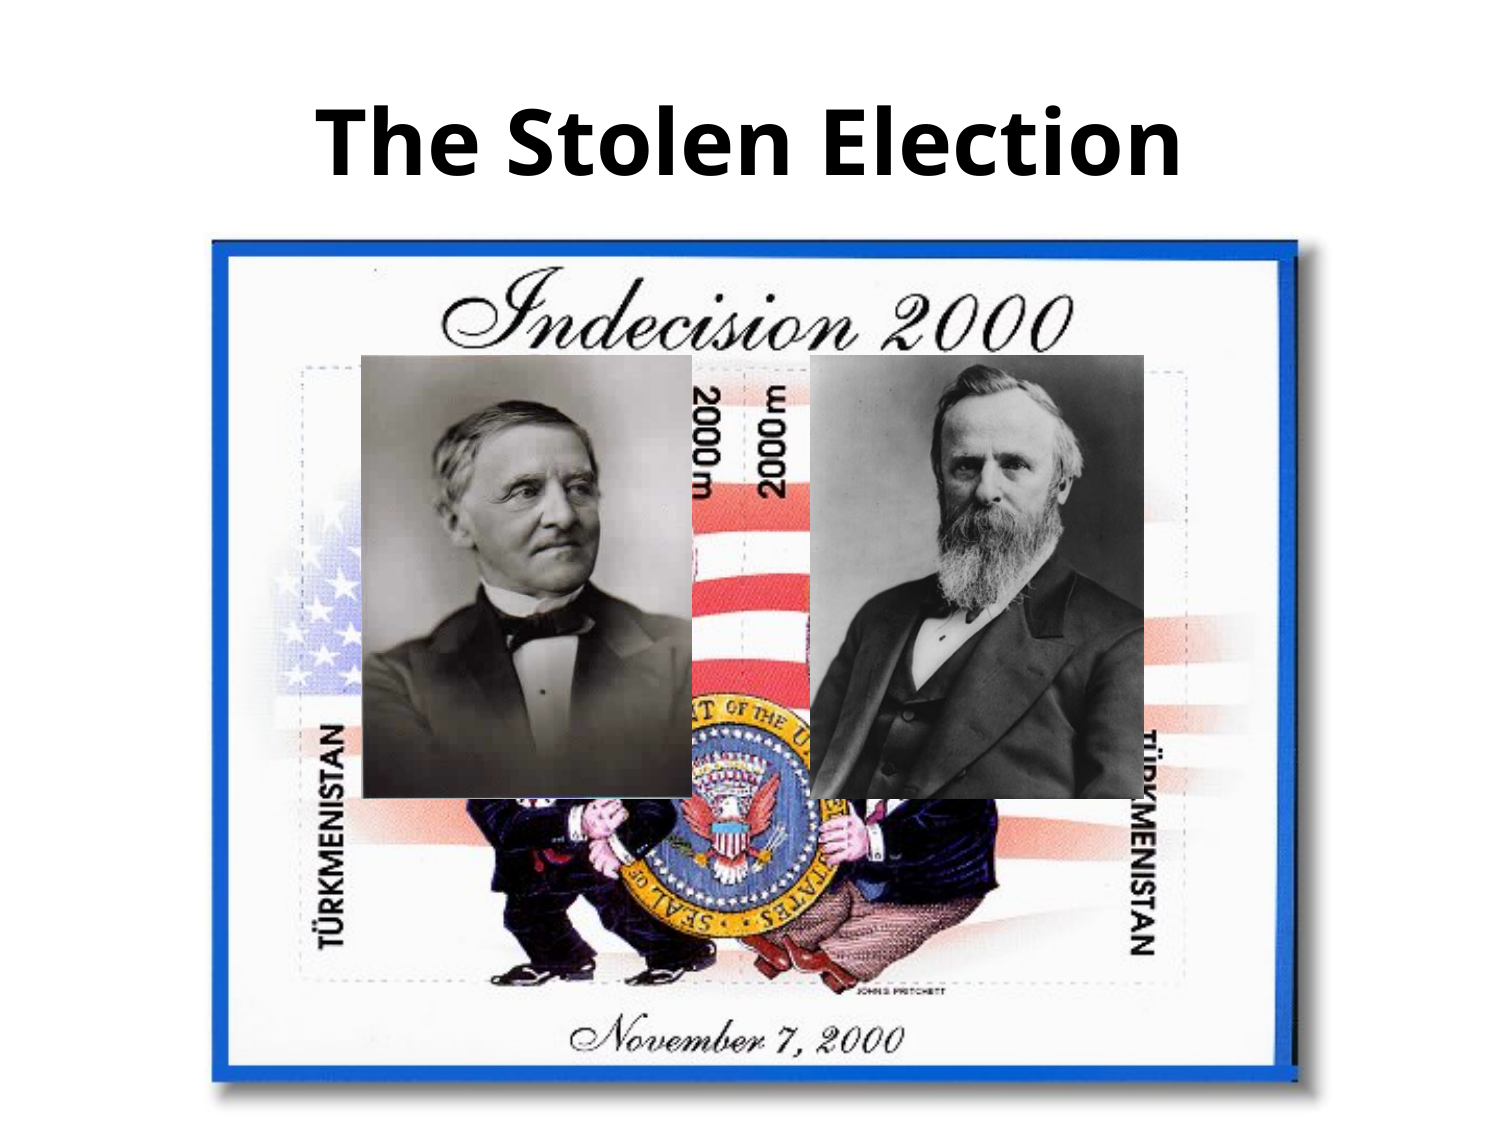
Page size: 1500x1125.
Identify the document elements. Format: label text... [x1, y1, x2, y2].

title The Stolen Election [75, 45, 1425, 233]
picture [204, 232, 1334, 1117]
